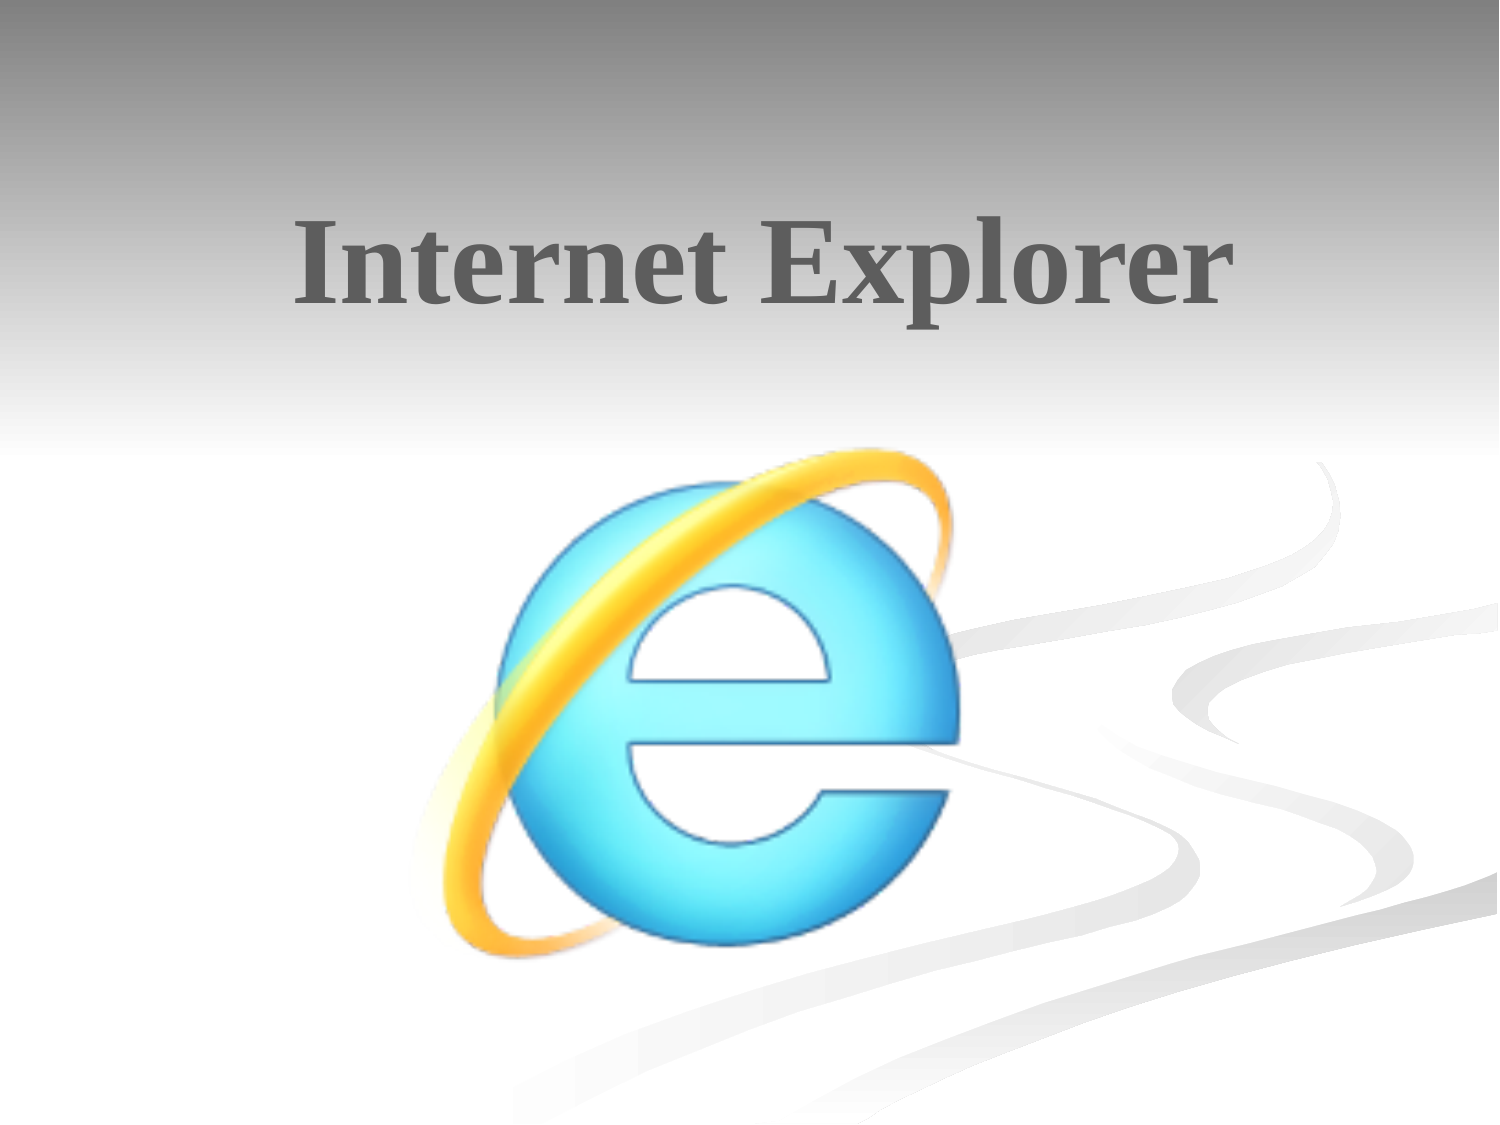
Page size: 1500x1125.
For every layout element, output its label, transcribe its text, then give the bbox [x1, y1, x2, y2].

picture [407, 420, 987, 1000]
text_box Internet Explorer [276, 171, 1253, 337]
